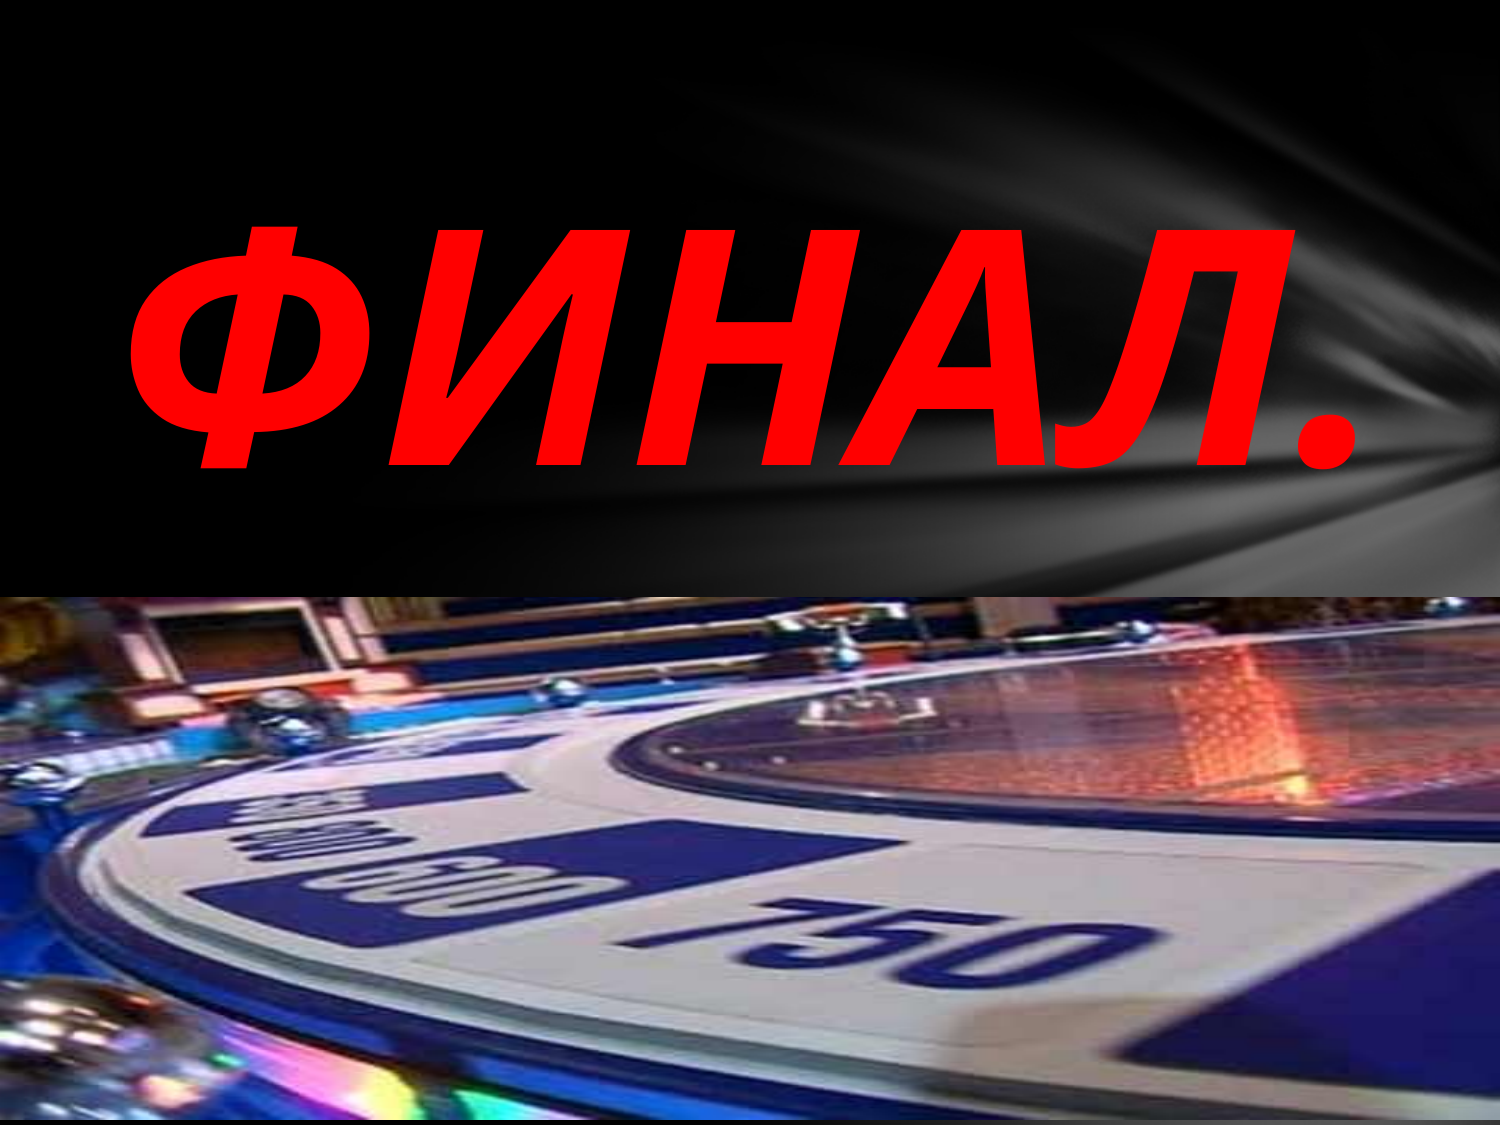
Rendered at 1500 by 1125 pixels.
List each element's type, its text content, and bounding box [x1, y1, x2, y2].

picture [0, 597, 1500, 1120]
title Финал. [0, 101, 1500, 540]
